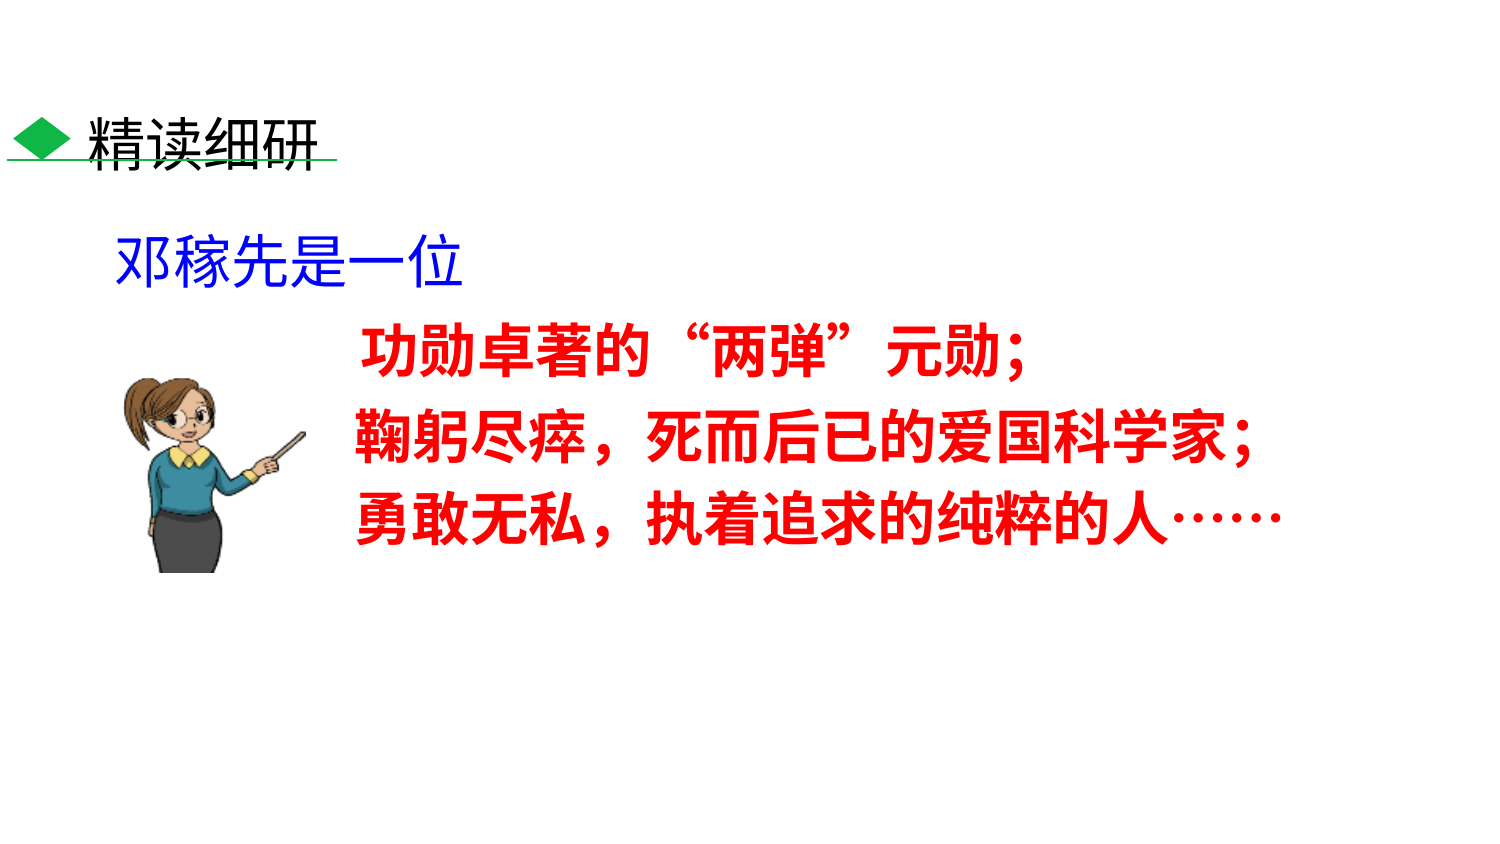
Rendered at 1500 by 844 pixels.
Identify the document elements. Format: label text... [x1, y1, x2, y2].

text_box 邓稼先是一位 [100, 218, 550, 303]
text_box 功勋卓著的“两弹”元勋； [346, 306, 1075, 392]
text_box 勇敢无私，执着追求的纯粹的人…… [338, 475, 1388, 560]
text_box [7, 100, 337, 187]
text_box 鞠躬尽瘁，死而后已的爱国科学家； [339, 392, 1341, 478]
picture [123, 377, 306, 573]
